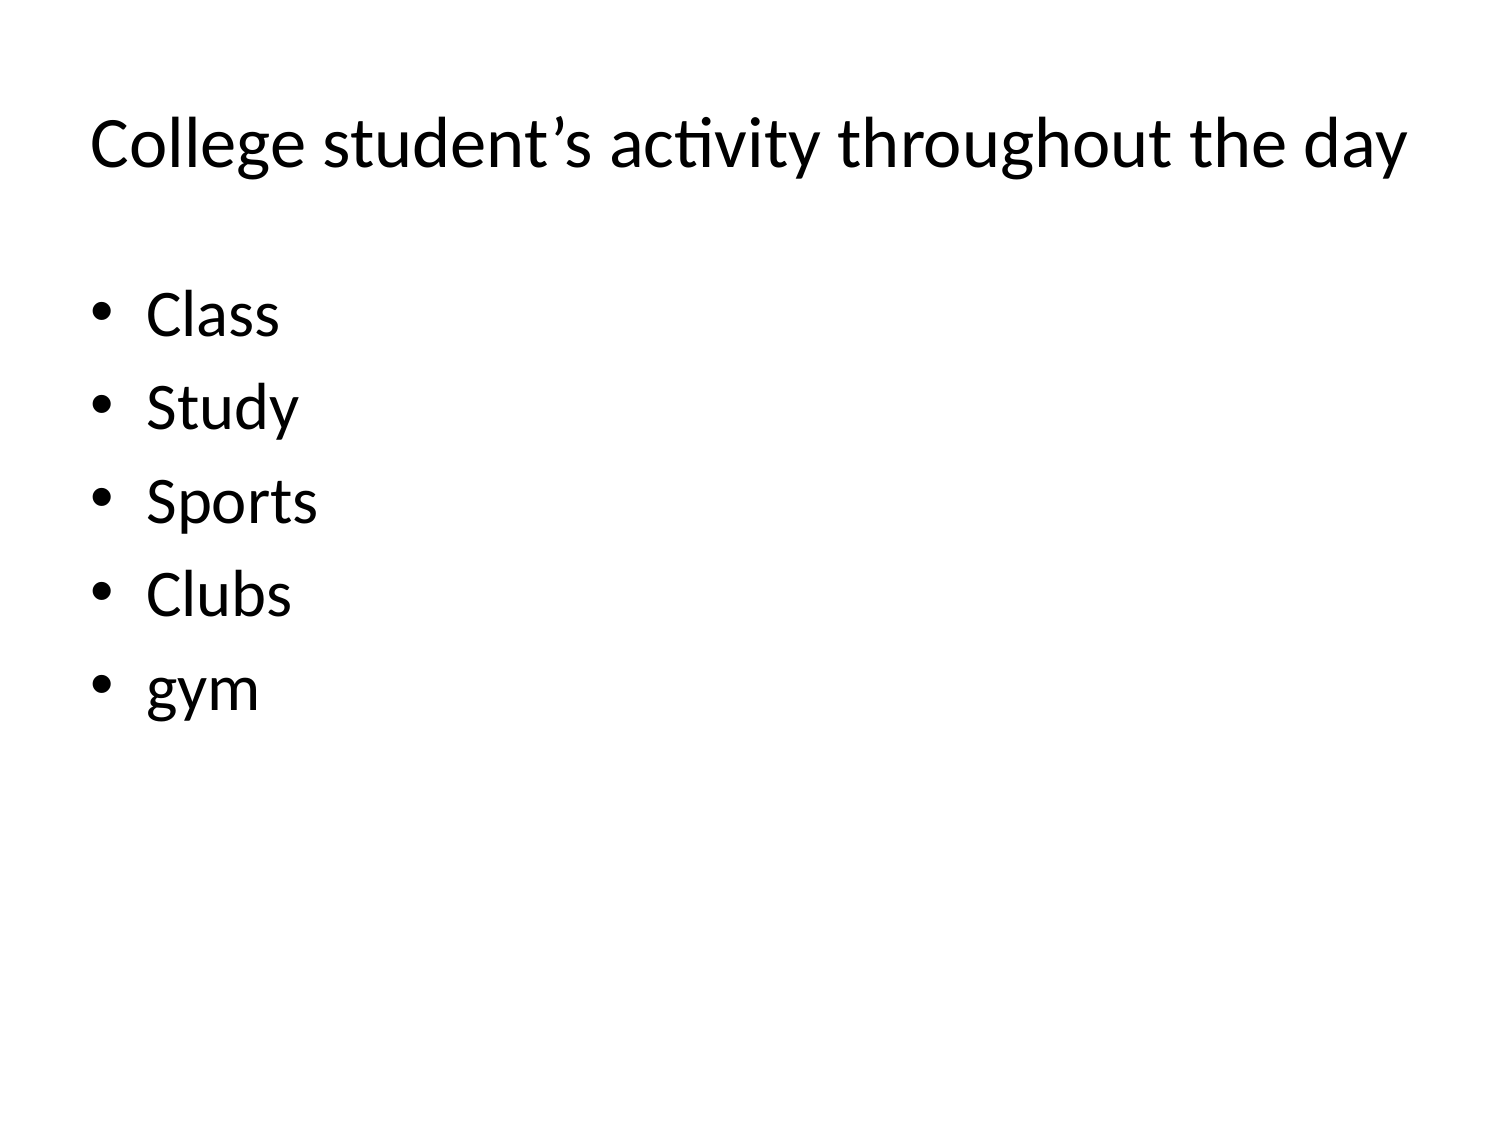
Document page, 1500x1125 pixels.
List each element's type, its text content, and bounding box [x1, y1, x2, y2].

title College student’s activity throughout the day [75, 45, 1425, 233]
list Class Study Sports Clubs gym [75, 262, 1425, 1005]
